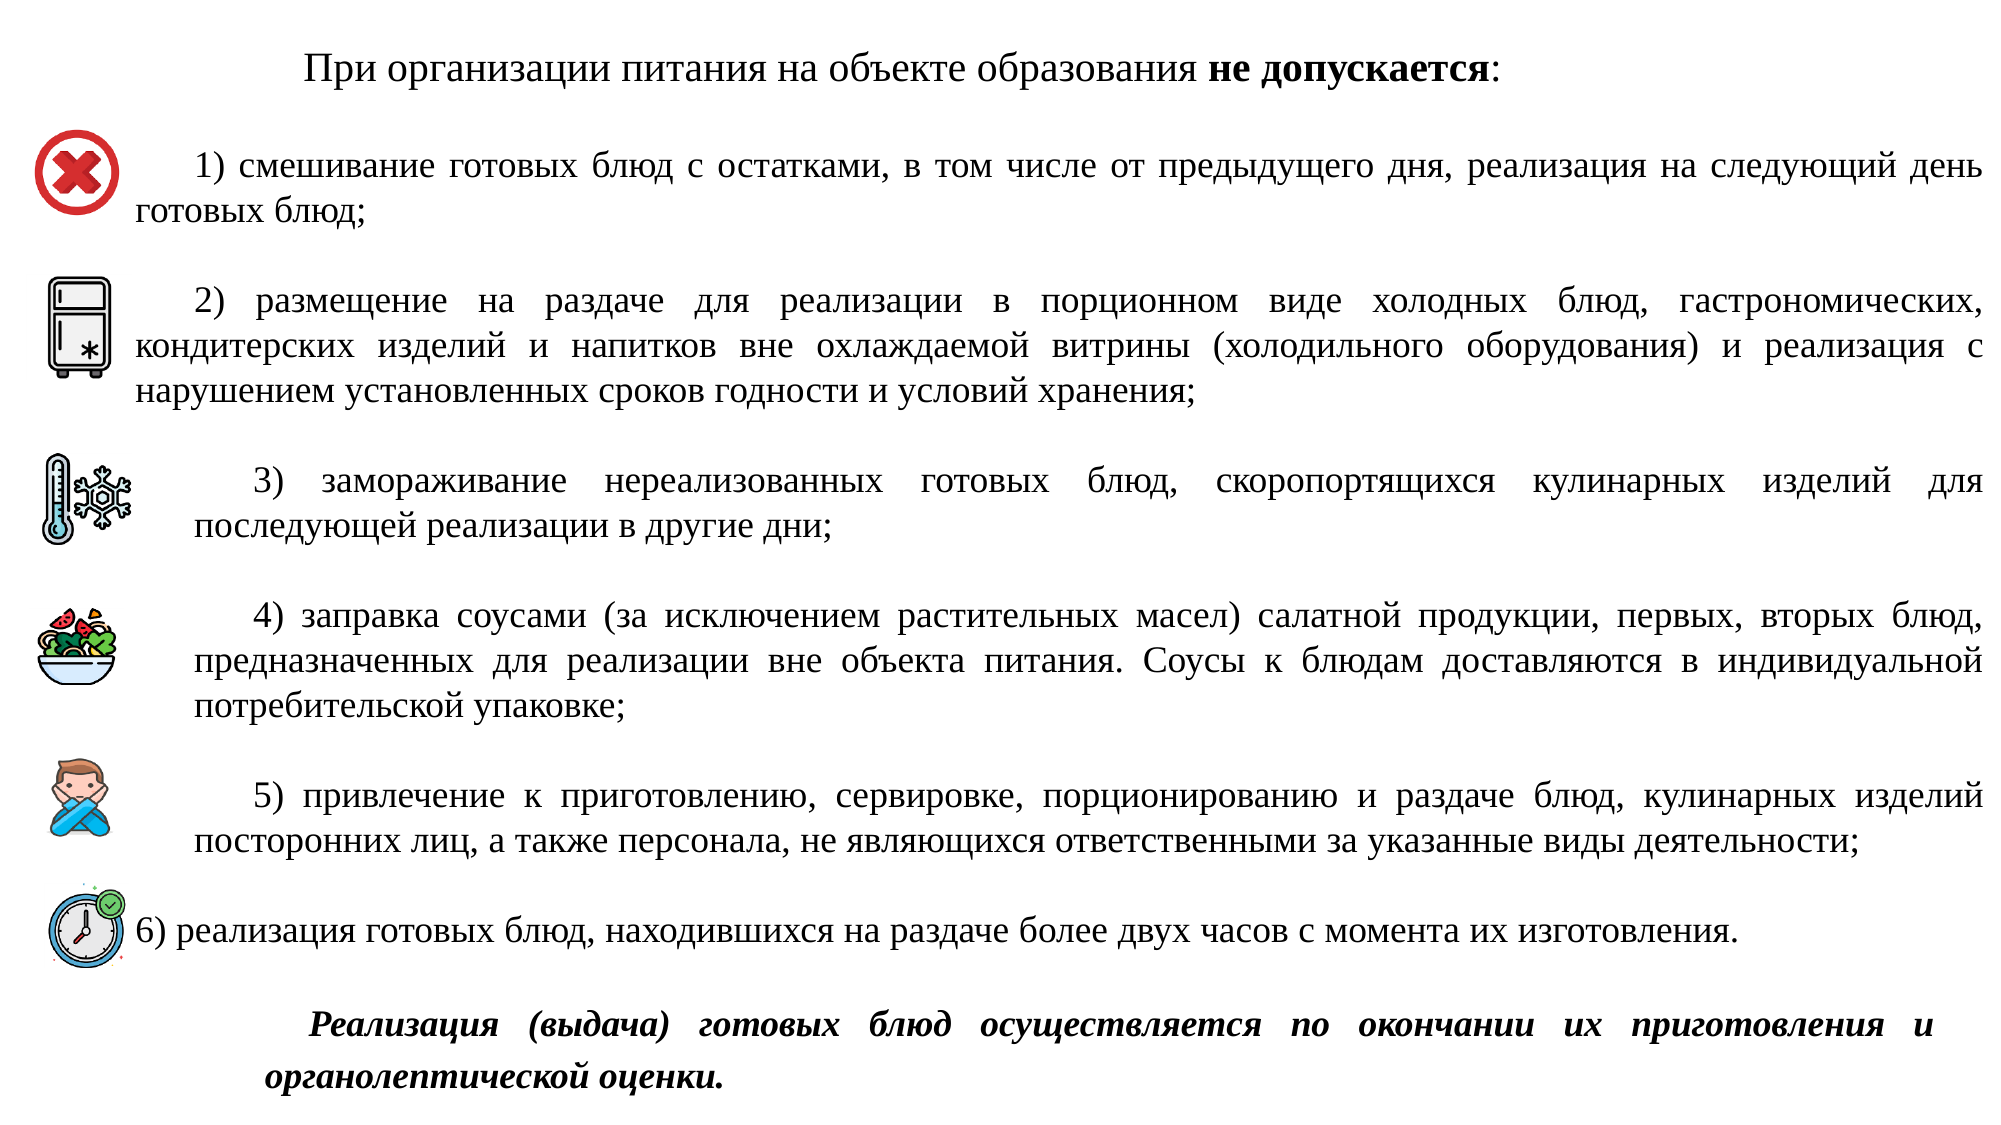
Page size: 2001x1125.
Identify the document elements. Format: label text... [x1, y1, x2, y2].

picture [24, 749, 135, 839]
text_box Реализация (выдача) готовых блюд осуществляется по окончании их приготовления и органолептической оценки. [249, 985, 1950, 1104]
picture [40, 453, 132, 545]
picture [28, 124, 124, 220]
picture [26, 274, 132, 380]
picture [43, 883, 129, 969]
text_box При организации питания на объекте образования не допускается: 1) смешивание готовых блюд с остатками, в том числе от предыдущего дня, реализация на следующий день готовых блюд; 2) размещение на раздаче для реализации в порционном виде холодных блюд, гастрономических, кондитерских изделий и напитков вне охлаждаемой витрины (холодильного оборудования) и реализация с нарушением установленных сроков годности и условий хранения; 3) замораживание нереализованных готовых блюд, скоропортящихся кулинарных изделий для последующей реализации в другие дни; 4) заправка соусами (за исключением растительных масел) салатной продукции, первых, вторых блюд, предназначенных для реализации вне объекта питания. Соусы к блюдам доставляются в индивидуальной потребительской упаковке; 5) привлечение к приготовлению, сервировке, порционированию и раздаче блюд, кулинарных изделий посторонних лиц, а также персонала, не являющихся ответственными за указанные виды деятельности; 6) реализация готовых блюд, находившихся на раздаче более двух часов с момента их изготовления. [120, 24, 2000, 958]
picture [28, 608, 125, 686]
